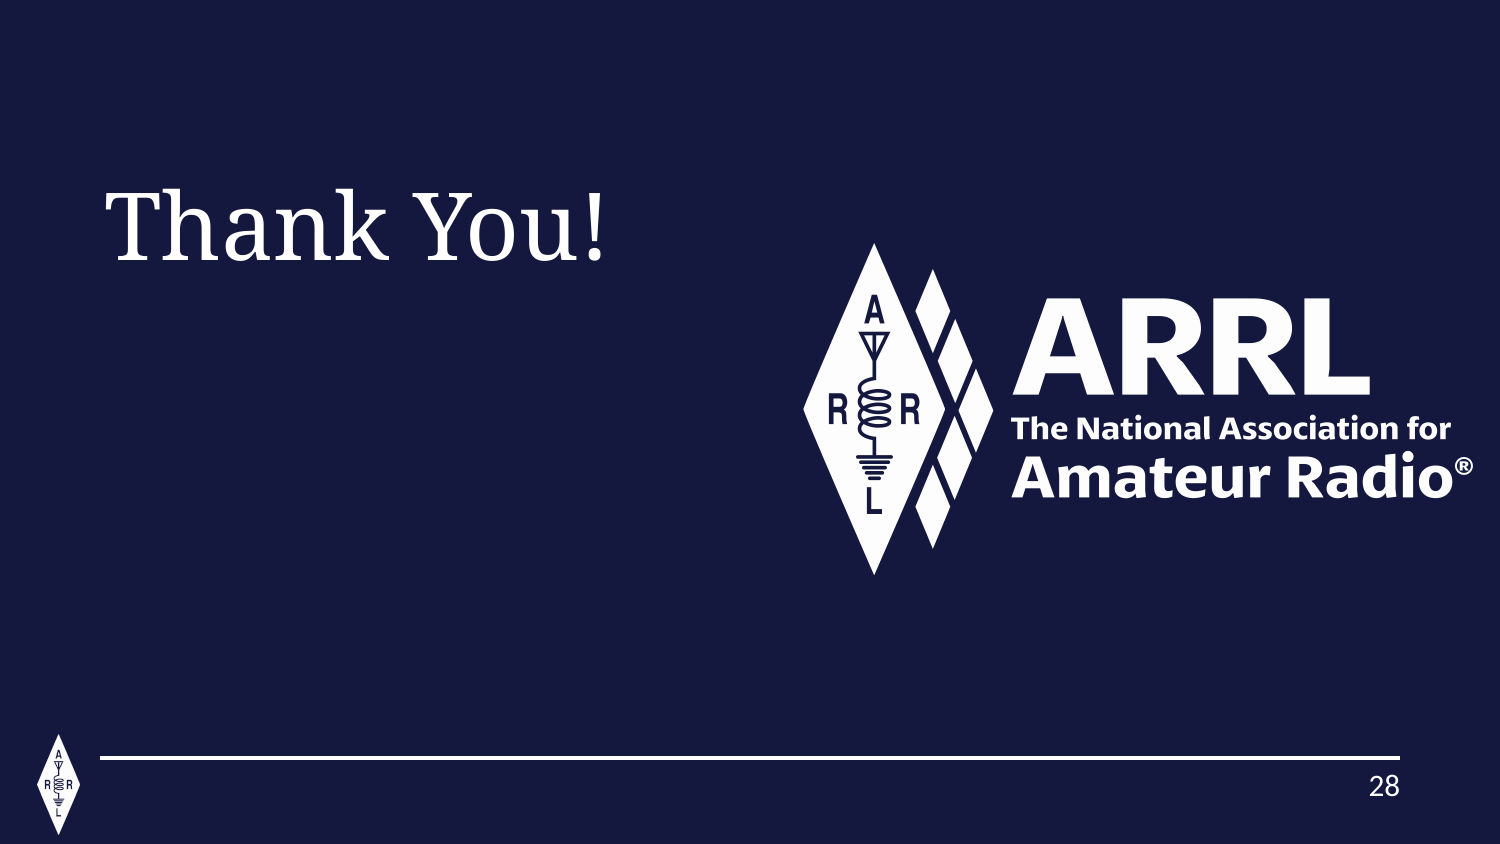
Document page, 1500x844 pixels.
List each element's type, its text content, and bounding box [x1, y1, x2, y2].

picture [37, 734, 80, 835]
title Thank You! [104, 135, 621, 287]
slide_number 28 [1302, 761, 1400, 807]
picture [801, 239, 1478, 580]
